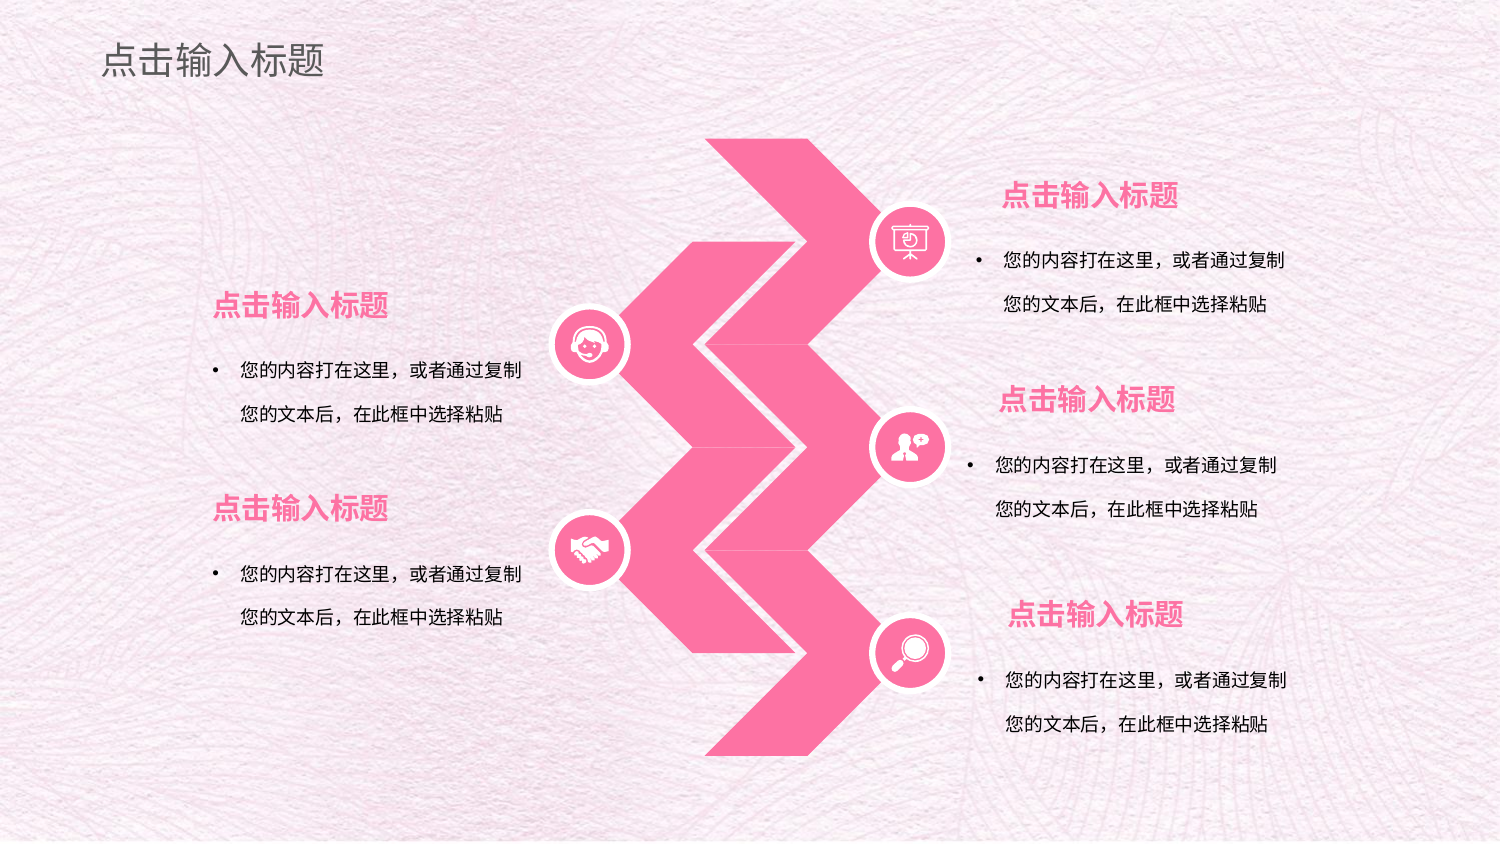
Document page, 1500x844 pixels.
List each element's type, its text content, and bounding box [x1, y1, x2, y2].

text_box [555, 511, 628, 589]
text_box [197, 273, 551, 447]
text_box [704, 344, 871, 550]
text_box [704, 138, 872, 344]
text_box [871, 614, 949, 692]
picture [0, 0, 1500, 844]
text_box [962, 583, 1319, 756]
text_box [871, 203, 949, 280]
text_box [555, 306, 628, 383]
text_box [871, 408, 947, 486]
text_box [628, 241, 796, 447]
text_box [628, 447, 796, 654]
text_box [704, 550, 872, 756]
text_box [952, 368, 1309, 542]
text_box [197, 477, 551, 650]
text_box 点击输入标题 [100, 28, 450, 91]
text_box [960, 163, 1317, 337]
